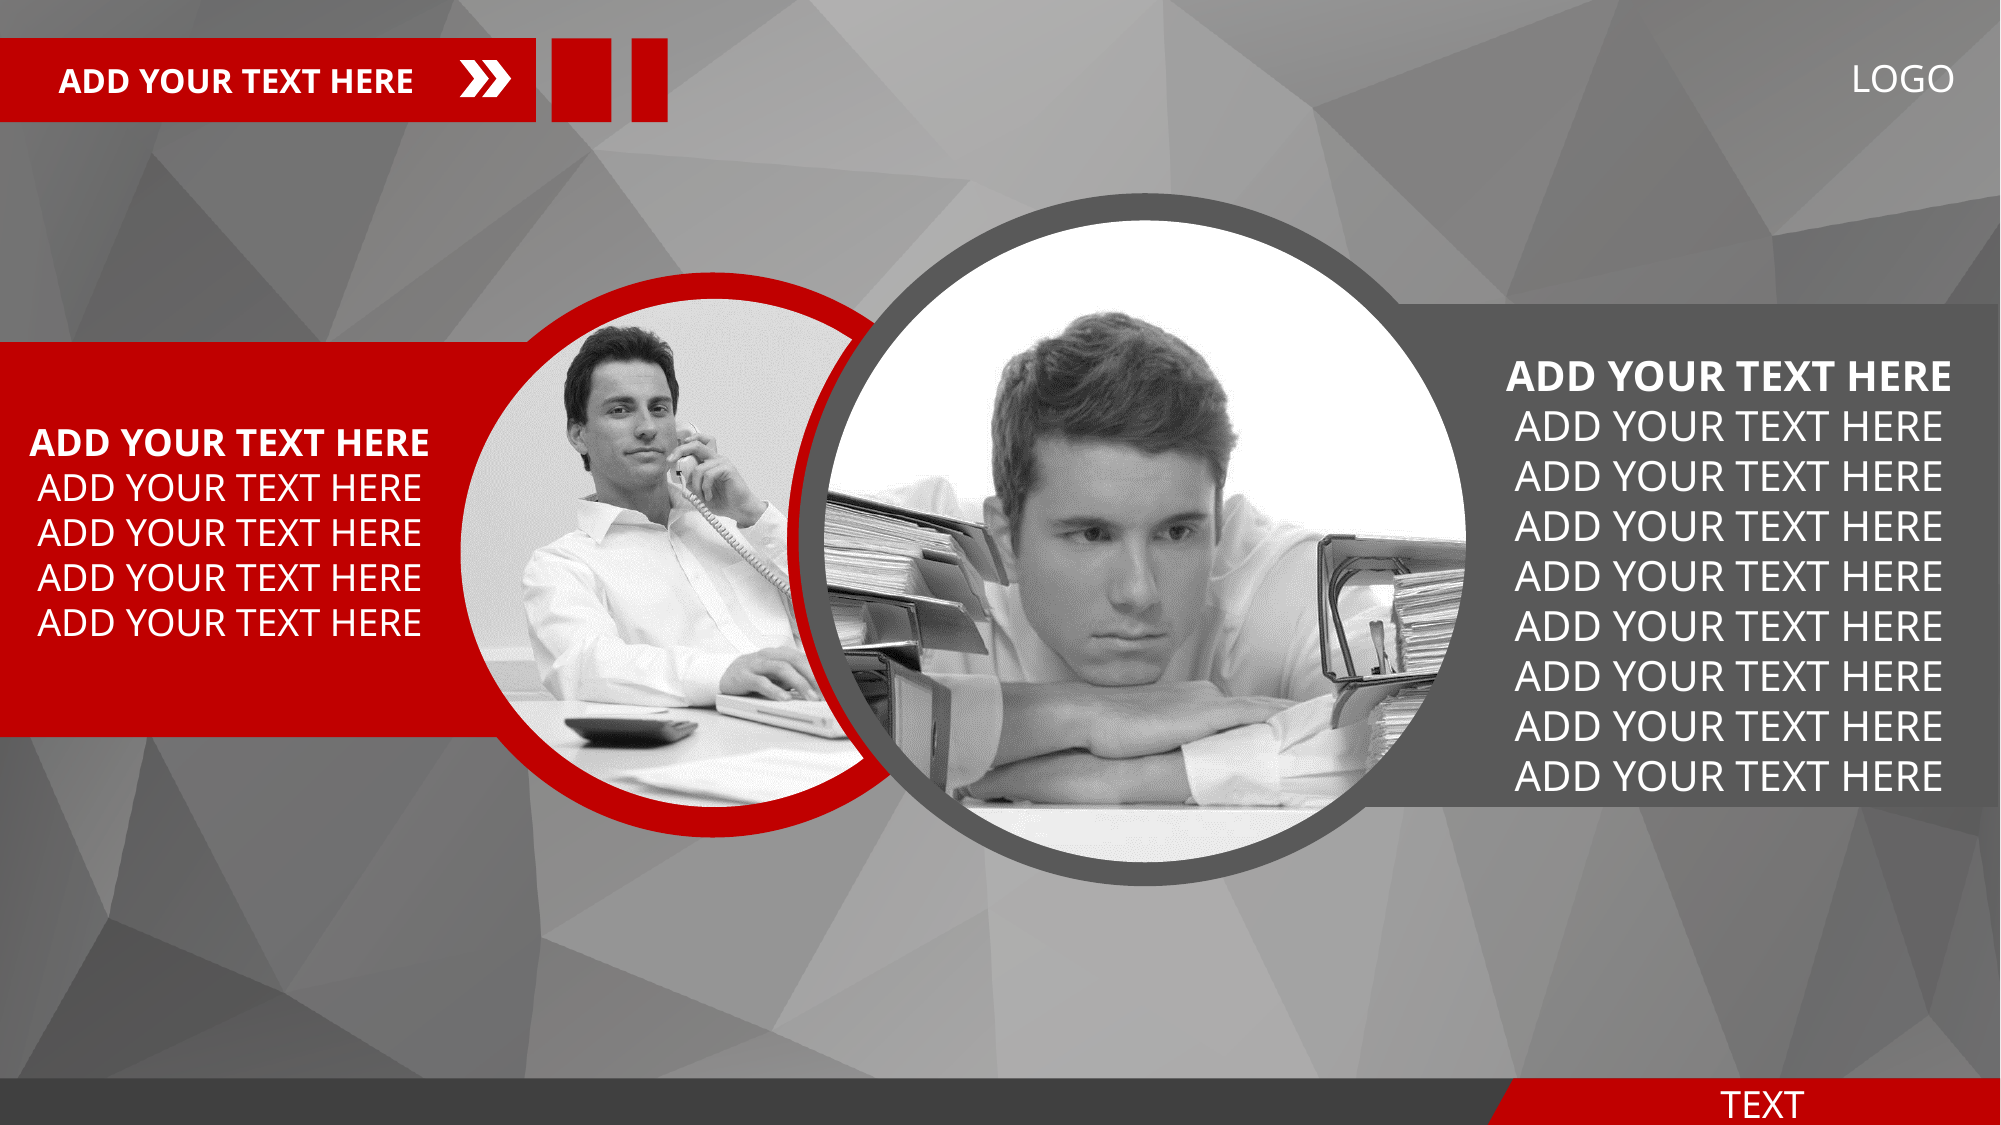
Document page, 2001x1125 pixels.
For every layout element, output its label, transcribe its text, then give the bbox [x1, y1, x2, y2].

text_box [0, 341, 460, 738]
text_box [592, 271, 824, 298]
text_box [584, 808, 824, 839]
text_box ADD YOUR TEXT HERE ADD YOUR TEXT HERE ADD YOUR TEXT HERE ADD YOUR TEXT HERE ADD YOUR TEXT HERE ADD YOUR TEXT HERE ADD YOUR TEXT HERE ADD YOUR TEXT HERE ADD YOUR TEXT HERE [1491, 342, 1968, 858]
text_box ADD YOUR TEXT HERE ADD YOUR TEXT HERE ADD YOUR TEXT HERE ADD YOUR TEXT HERE ADD YOUR TEXT HERE [14, 411, 446, 697]
text_box [1017, 863, 1273, 888]
picture [0, 0, 2001, 1078]
text_box [1008, 192, 1282, 220]
text_box [1466, 303, 1999, 808]
